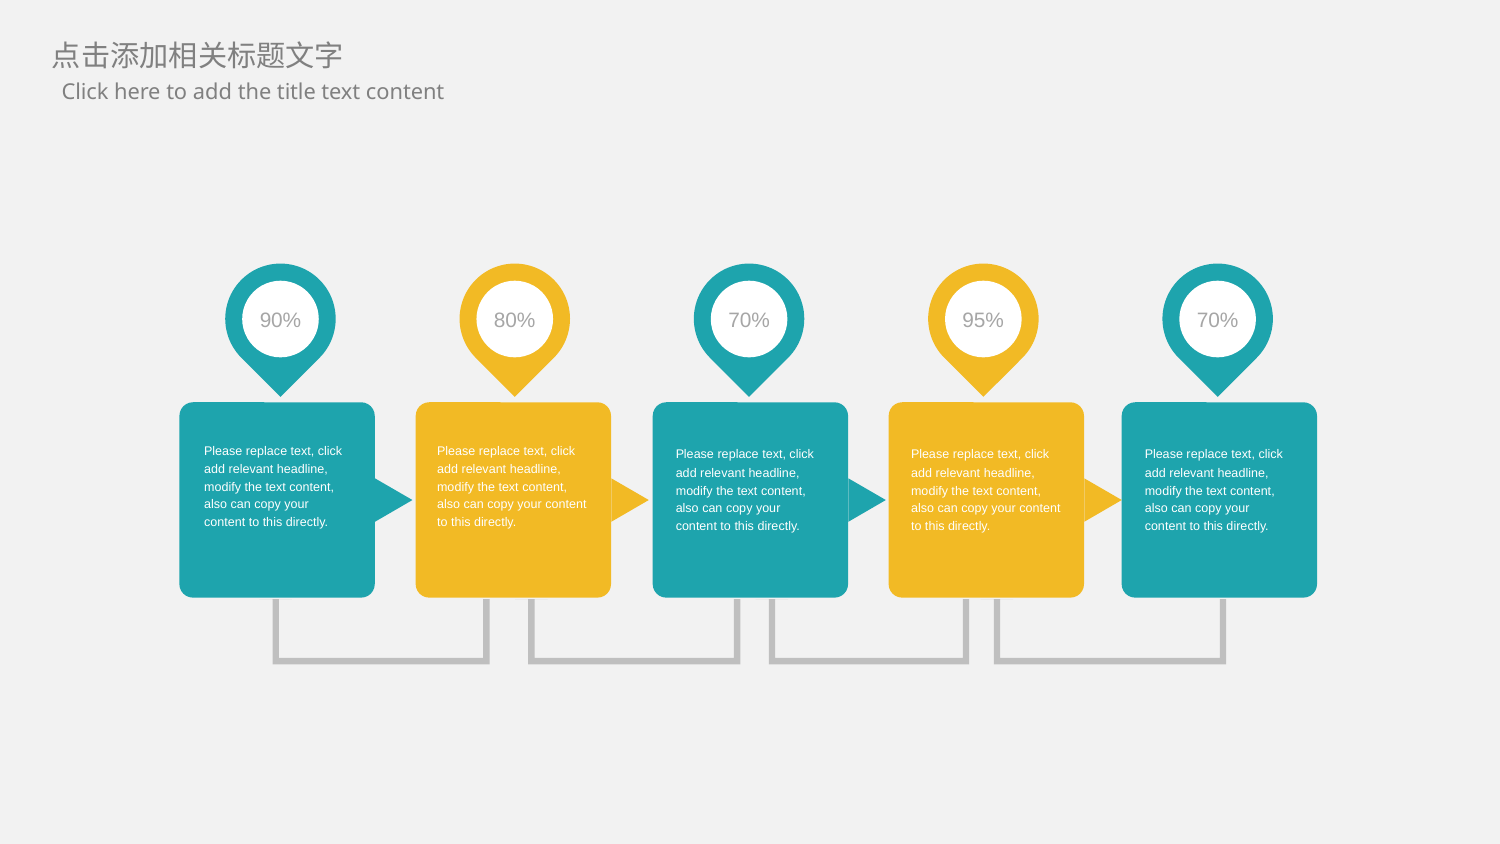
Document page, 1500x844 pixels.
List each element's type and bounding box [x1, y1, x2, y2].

text_box [888, 402, 1119, 598]
text_box [526, 605, 742, 666]
text_box [179, 402, 413, 598]
text_box [1162, 263, 1274, 375]
text_box [767, 605, 971, 666]
text_box [652, 402, 886, 598]
text_box [224, 263, 336, 375]
text_box [693, 263, 805, 375]
text_box [459, 263, 571, 375]
text_box [1121, 402, 1318, 598]
text_box [927, 263, 1039, 375]
text_box [270, 605, 492, 666]
text_box [415, 402, 649, 598]
text_box [992, 605, 1228, 666]
